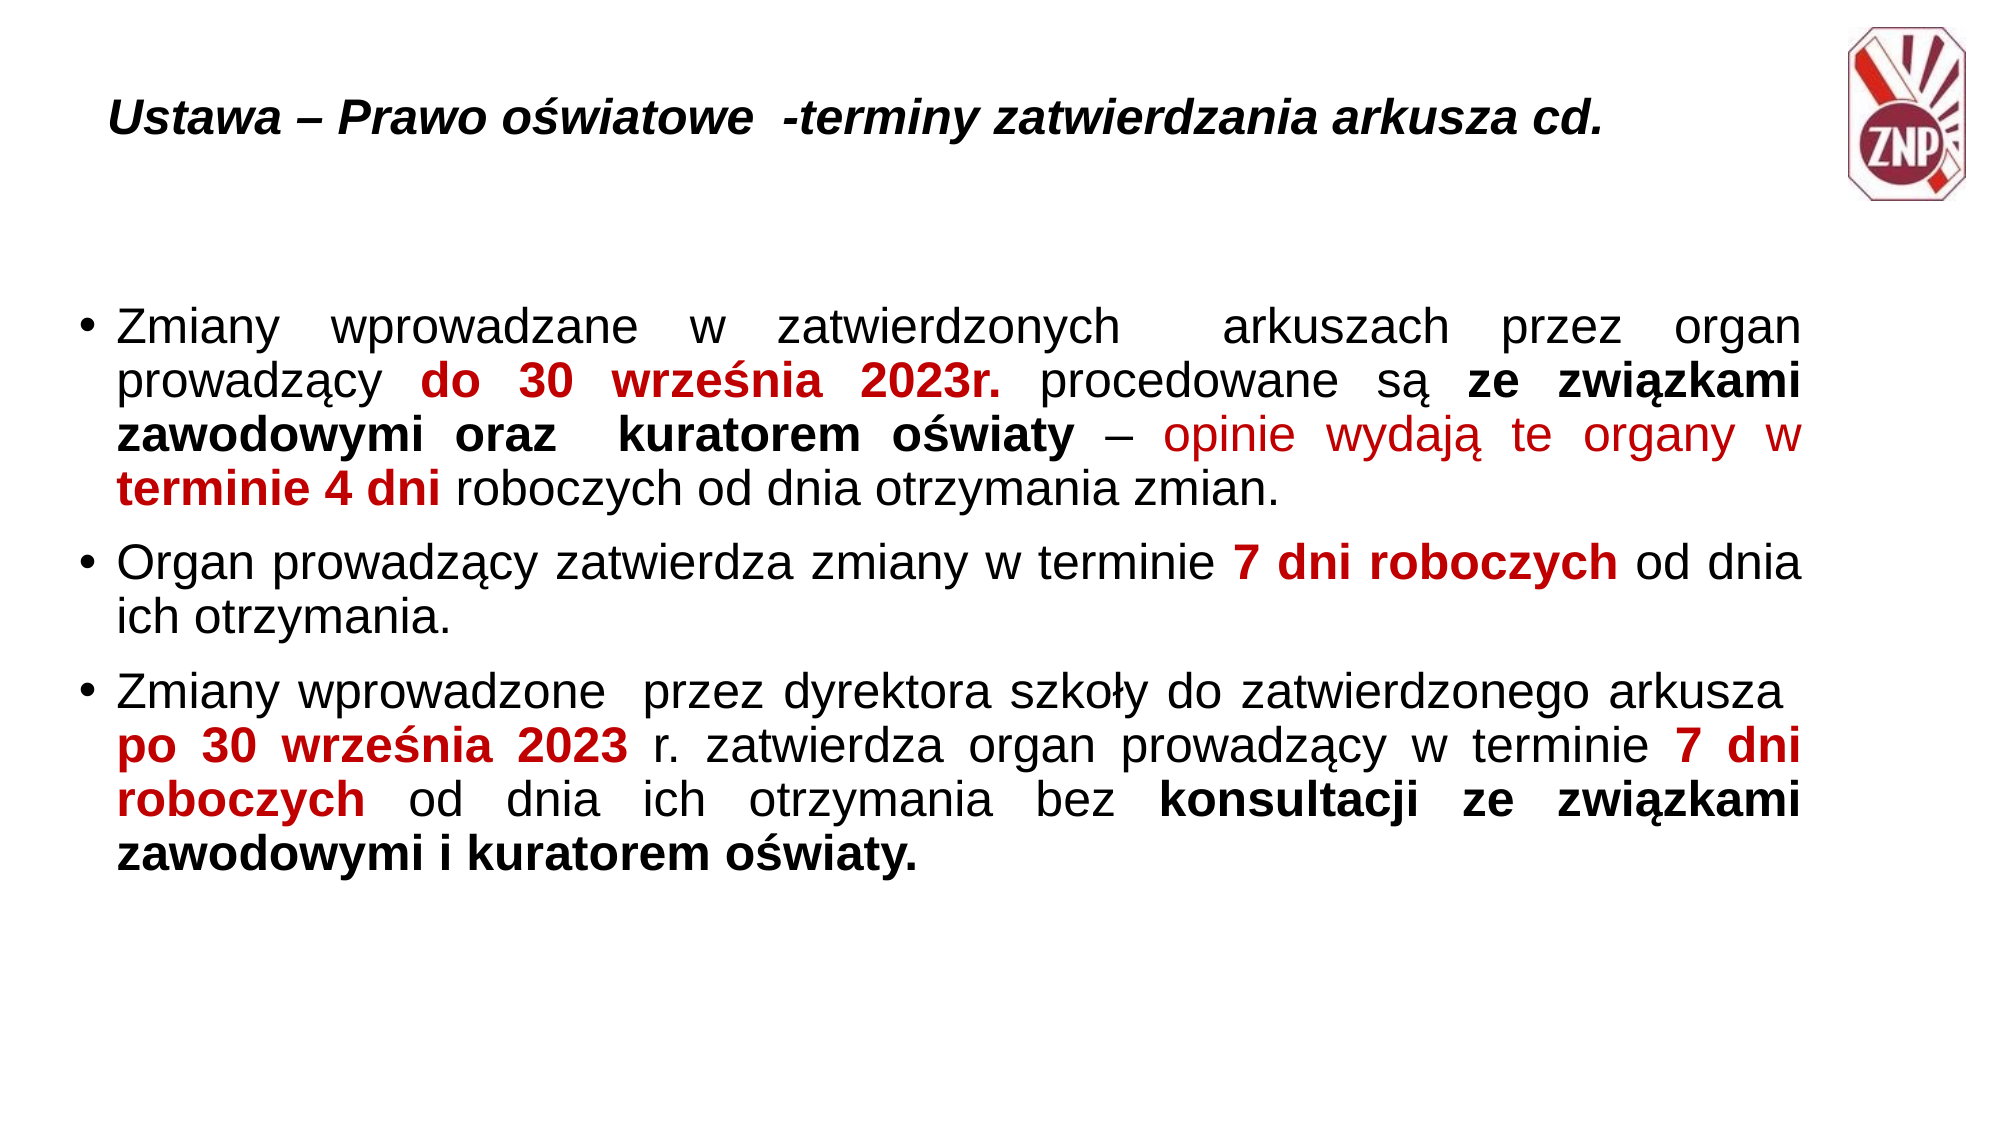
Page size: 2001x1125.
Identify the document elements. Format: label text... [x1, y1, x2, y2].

picture [1848, 27, 1966, 201]
title Ustawa – Prawo oświatowe -terminy zatwierdzania arkusza cd. [92, 59, 1848, 177]
list Zmiany wprowadzane w zatwierdzonych arkuszach przez organ prowadzący do 30 września 2023r. procedowane są ze związkami zawodowymi oraz kuratorem oświaty – opinie wydają te organy w terminie 4 dni roboczych od dnia otrzymania zmian. Organ prowadzący zatwierdza zmiany w terminie 7 dni roboczych od dnia ich otrzymania. Zmiany wprowadzone przez dyrektora szkoły do zatwierdzonego arkusza po 30 września 2023 r. zatwierdza organ prowadzący w terminie 7 dni roboczych od dnia ich otrzymania bez konsultacji ze związkami zawodowymi i kuratorem oświaty. [63, 211, 1817, 1036]
